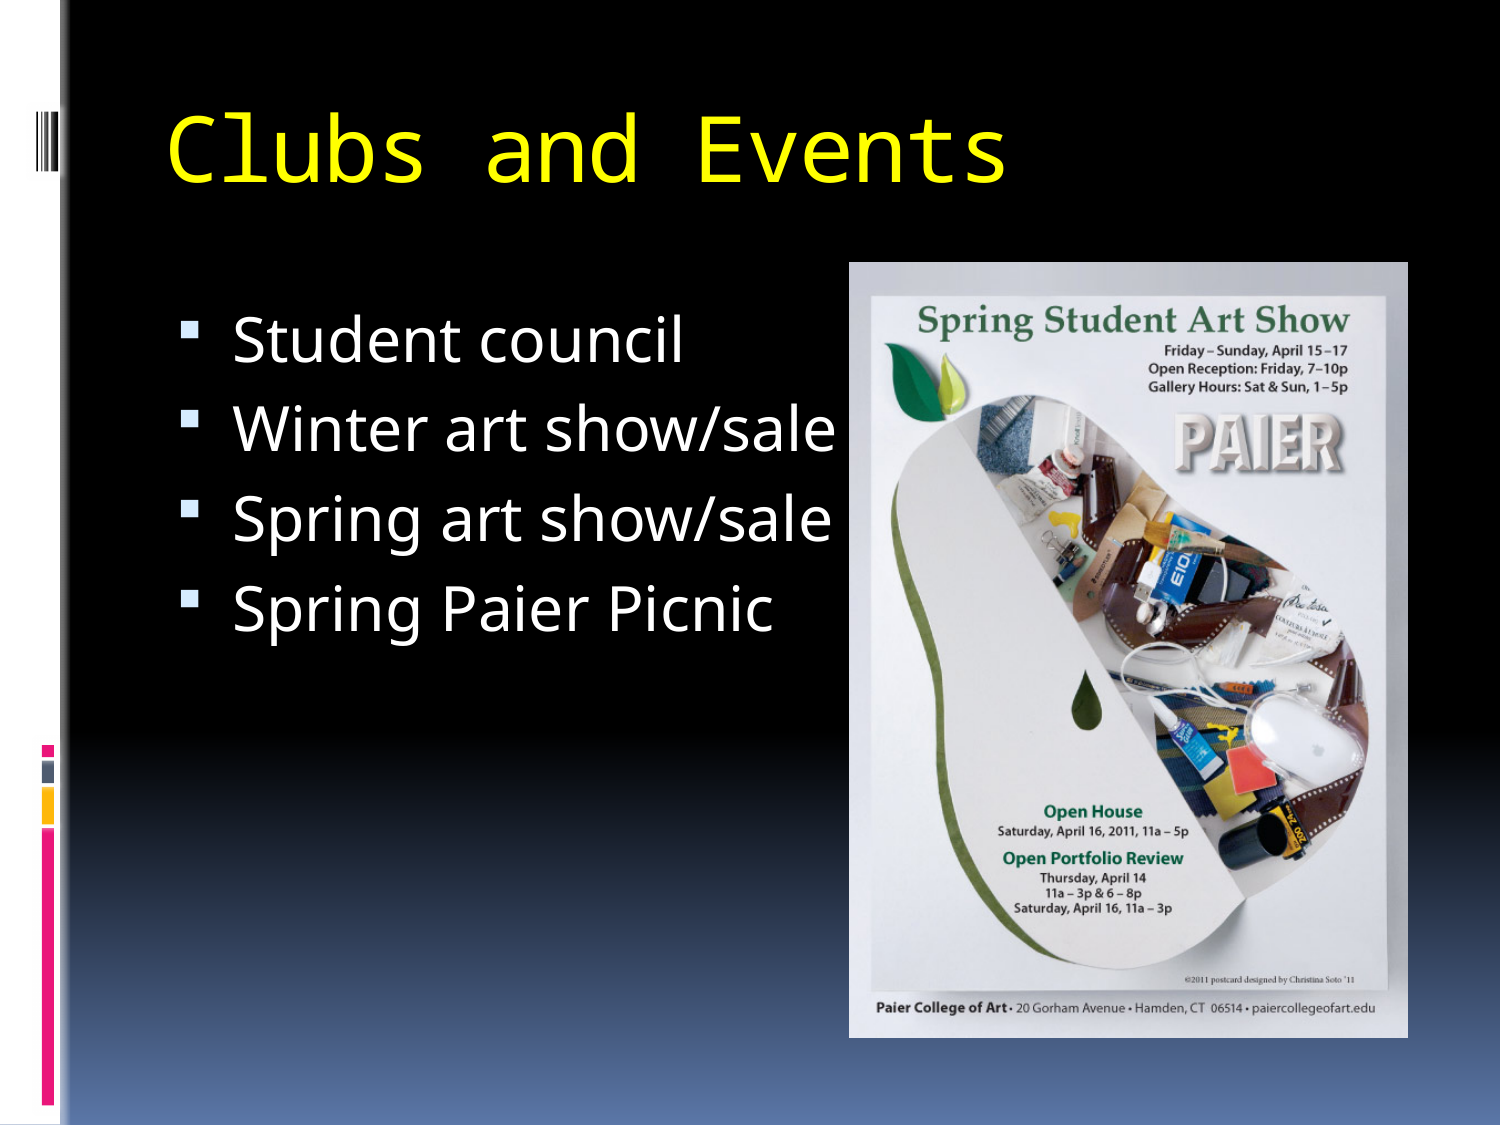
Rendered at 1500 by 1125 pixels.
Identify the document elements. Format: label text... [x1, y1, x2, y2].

list Student council Winter art show/sale Spring art show/sale Spring Paier Picnic [150, 292, 841, 1043]
list Student council Winter art show/sale Spring art show/sale Spring Paier Picnic [1418, 292, 1425, 1043]
picture [849, 262, 1408, 1038]
title Clubs and Events [150, 83, 1425, 234]
